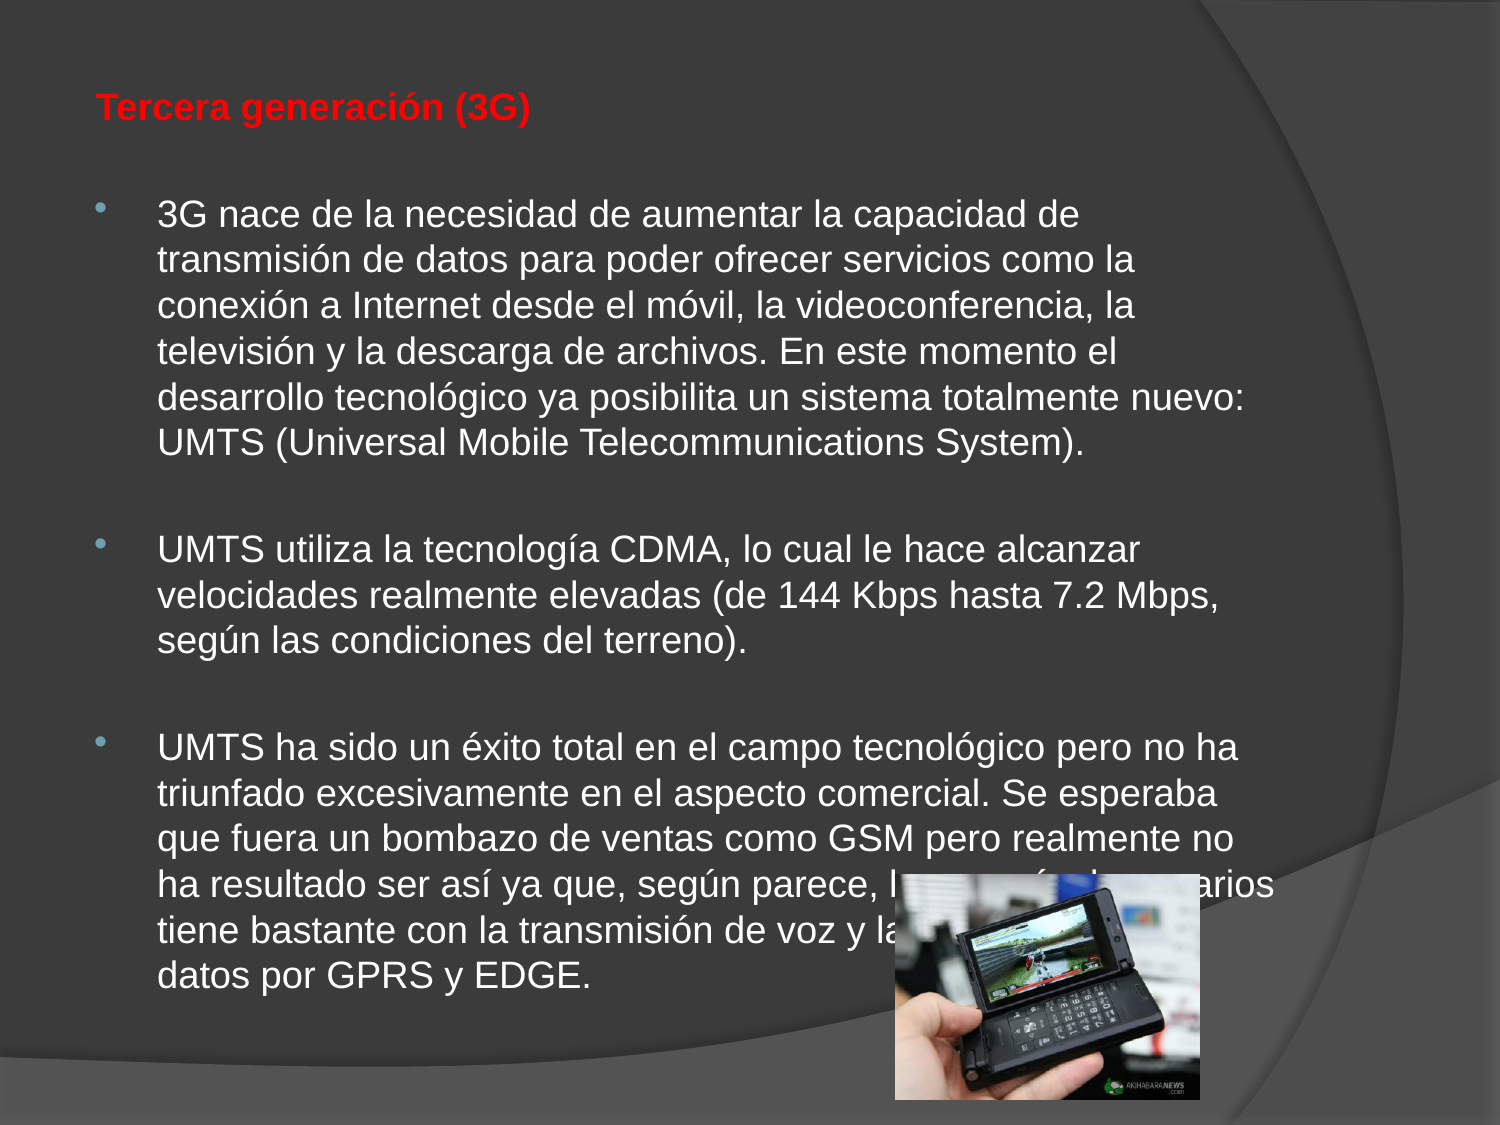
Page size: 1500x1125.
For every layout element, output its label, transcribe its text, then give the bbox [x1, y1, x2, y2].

picture [895, 874, 1201, 1101]
list Tercera generación (3G) 3G nace de la necesidad de aumentar la capacidad de transmisión de datos para poder ofrecer servicios como la conexión a Internet desde el móvil, la videoconferencia, la televisión y la descarga de archivos. En este momento el desarrollo tecnológico ya posibilita un sistema totalmente nuevo: UMTS (Universal Mobile Telecommunications System). UMTS utiliza la tecnología CDMA, lo cual le hace alcanzar velocidades realmente elevadas (de 144 Kbps hasta 7.2 Mbps, según las condiciones del terreno). UMTS ha sido un éxito total en el campo tecnológico pero no ha triunfado excesivamente en el aspecto comercial. Se esperaba que fuera un bombazo de ventas como GSM pero realmente no ha resultado ser así ya que, según parece, la mayoría de usuarios tiene bastante con la transmisión de voz y la transferencia de datos por GPRS y EDGE. [75, 75, 1300, 1005]
